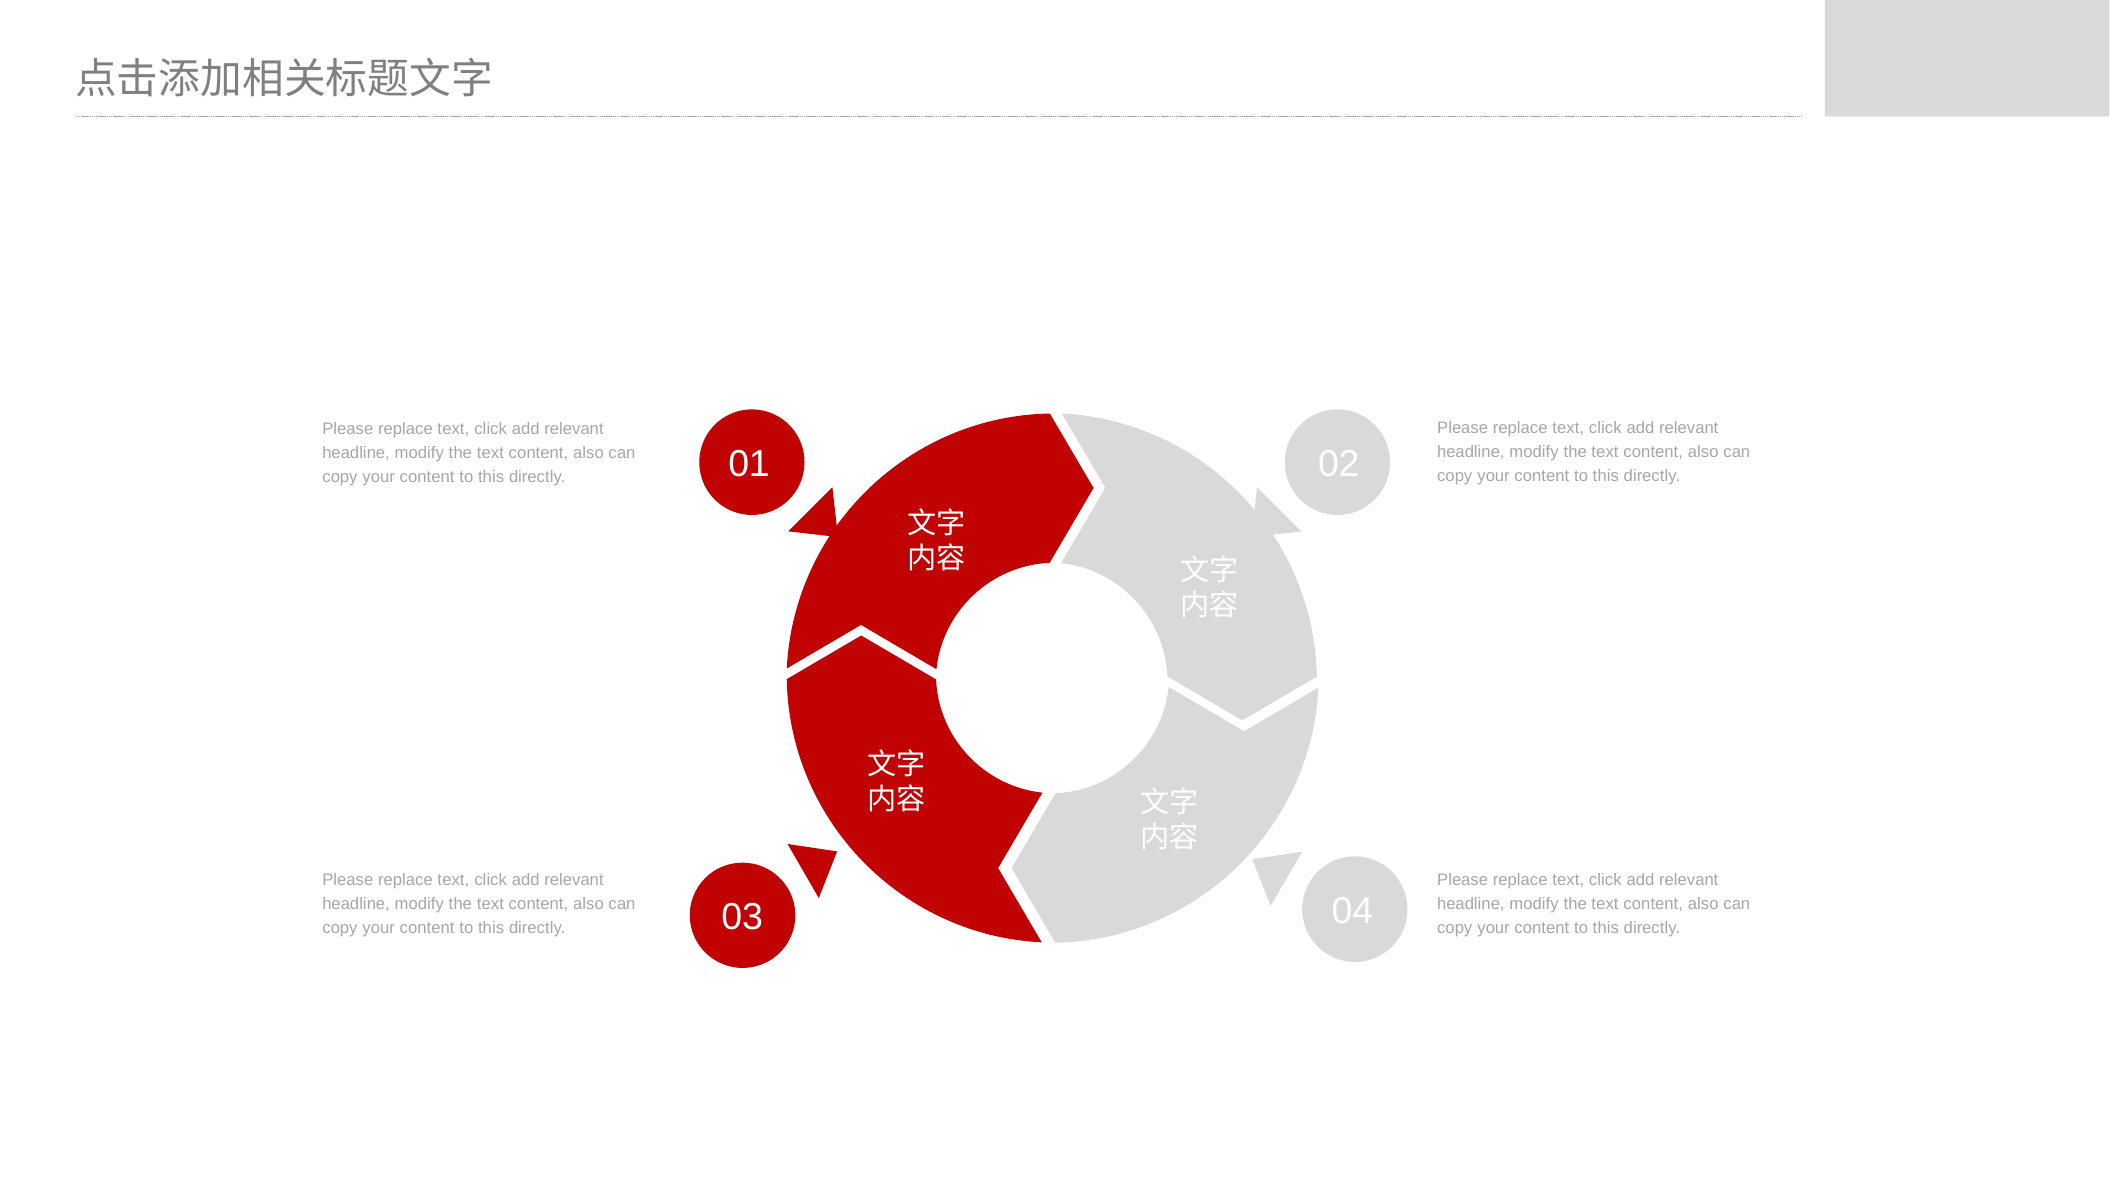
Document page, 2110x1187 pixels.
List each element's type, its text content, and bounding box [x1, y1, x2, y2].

text_box [1011, 686, 1319, 943]
text_box 文字内容 [895, 483, 979, 595]
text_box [699, 409, 856, 543]
text_box Please replace text, click add relevant headline, modify the text content, also can copy your content to this directly. [1437, 865, 1782, 937]
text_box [1234, 409, 1391, 543]
text_box Please replace text, click add relevant headline, modify the text content, also can copy your content to this directly. [322, 865, 660, 937]
text_box [786, 413, 1094, 670]
text_box Please replace text, click add relevant headline, modify the text content, also can copy your content to this directly. [322, 414, 660, 486]
text_box 点击添加相关标题文字 [59, 44, 563, 107]
text_box 文字内容 [1167, 530, 1252, 643]
text_box [1061, 413, 1317, 721]
text_box 文字内容 [1127, 762, 1212, 875]
text_box Please replace text, click add relevant headline, modify the text content, also can copy your content to this directly. [1437, 413, 1782, 485]
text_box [1248, 835, 1405, 969]
text_box 文字内容 [855, 724, 939, 836]
text_box [786, 635, 1043, 943]
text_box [684, 827, 841, 961]
